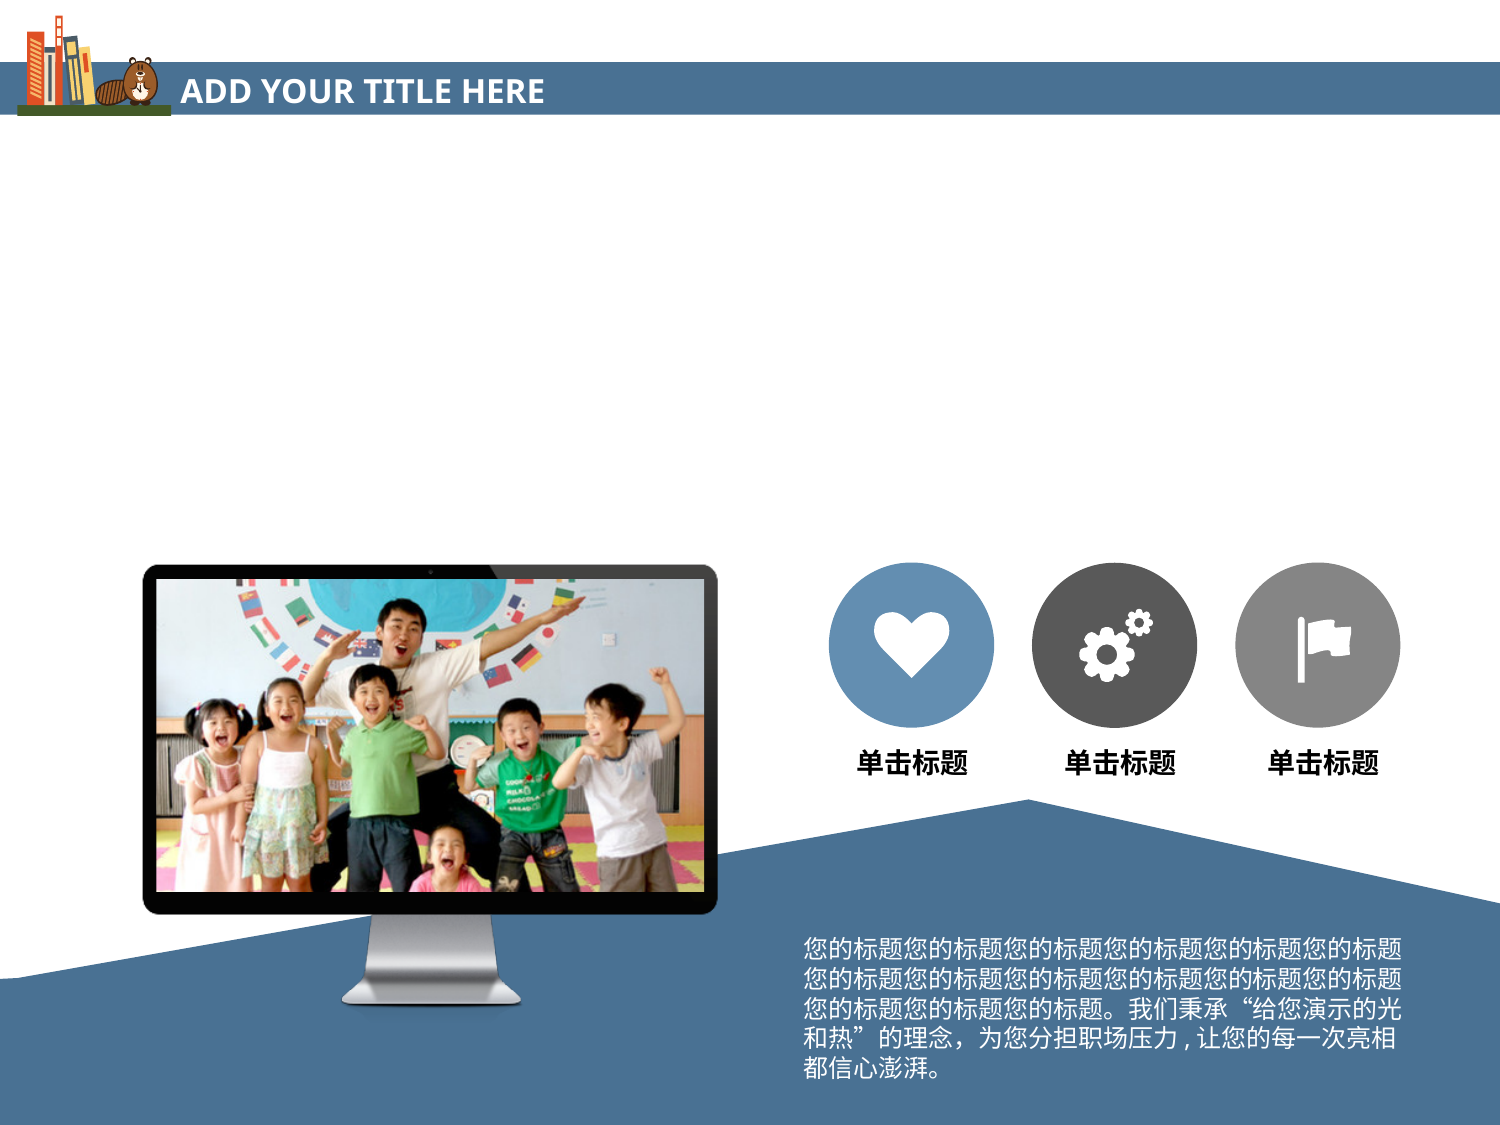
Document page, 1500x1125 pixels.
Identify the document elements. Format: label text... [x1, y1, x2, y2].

text_box 您的标题您的标题您的标题您的标题您的标题您的标题您的标题您的标题您的标题您的标题您的标题您的标题您的标题您的标题您的标题。我们秉承“给您演示的光和热”的理念，为您分担职场压力,让您的每一次亮相都信心澎湃。 [788, 925, 1424, 1091]
text_box [0, 798, 1500, 1125]
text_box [1032, 562, 1202, 788]
text_box [0, 61, 17, 116]
text_box [172, 61, 1500, 116]
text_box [828, 562, 995, 788]
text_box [17, 15, 172, 117]
text_box ADD YOUR TITLE HERE [165, 63, 645, 118]
picture [35, 546, 829, 1032]
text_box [1235, 562, 1405, 788]
